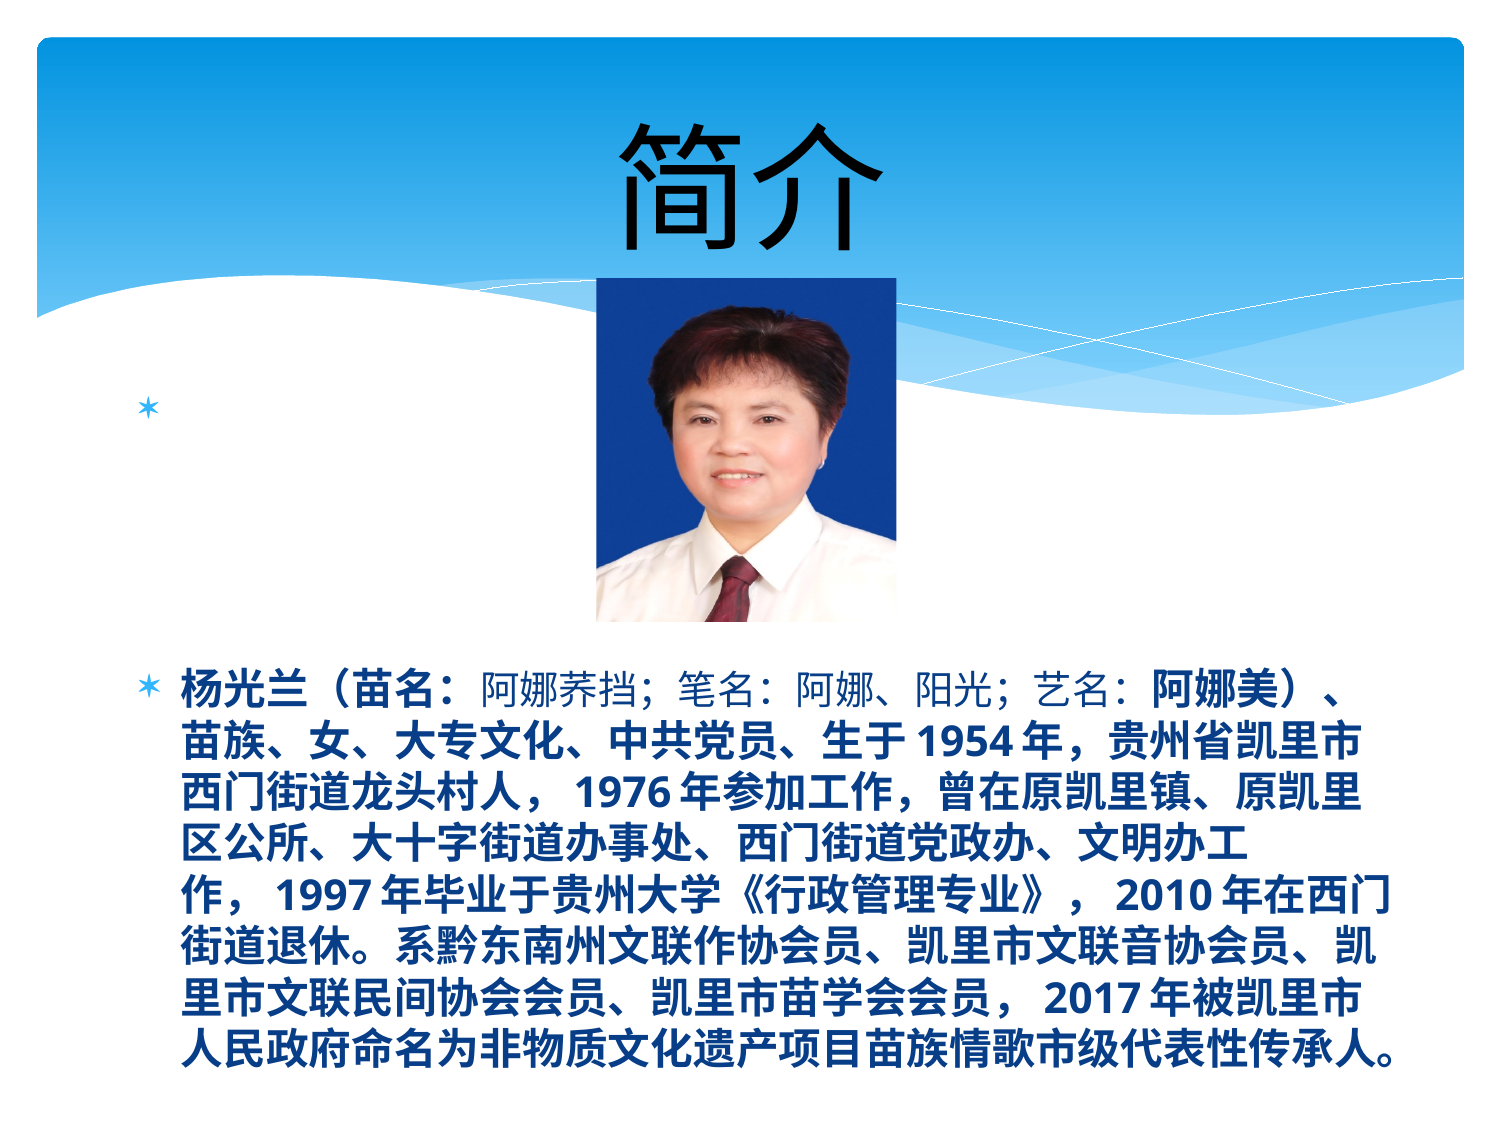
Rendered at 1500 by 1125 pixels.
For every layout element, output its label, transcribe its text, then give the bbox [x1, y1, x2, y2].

picture [596, 278, 897, 622]
title 简介 [75, 42, 1425, 327]
list 杨光兰（苗名：阿娜荞挡；笔名：阿娜、阳光；艺名：阿娜美）、苗族、女、大专文化、中共党员、生于1954年，贵州省凯里市西门街道龙头村人，1976年参加工作，曾在原凯里镇、原凯里区公所、大十字街道办事处、西门街道党政办、文明办工作，1997年毕业于贵州大学《行政管理专业》，2010年在西门街道退休。系黔东南州文联作协会员、凯里市文联音协会员、凯里市文联民间协会会员、凯里市苗学会会员，2017年被凯里市人民政府命名为非物质文化遗产项目苗族情歌市级代表性传承人。 [123, 327, 1412, 1094]
